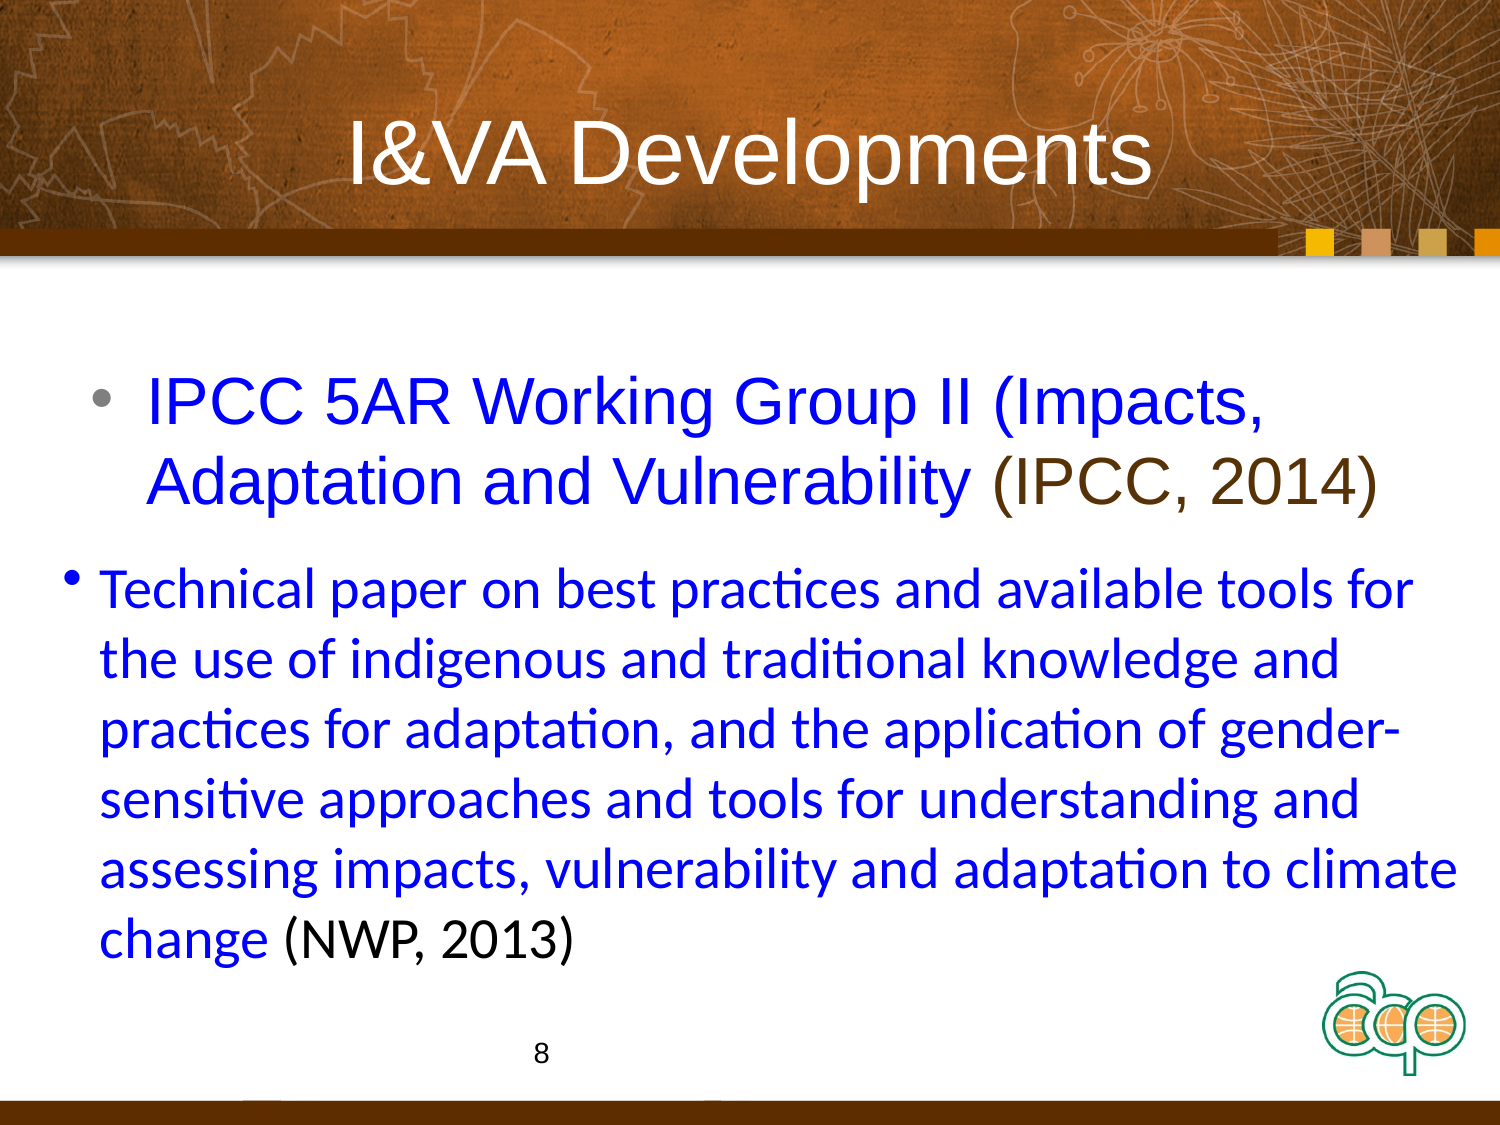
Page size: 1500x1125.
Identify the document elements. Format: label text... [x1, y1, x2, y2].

slide_number 8 [518, 1027, 869, 1071]
list IPCC 5AR Working Group II (Impacts, Adaptation and Vulnerability (IPCC, 2014) [74, 349, 1463, 526]
picture [0, 0, 1500, 1125]
title I&VA Developments [74, 62, 1426, 234]
text_box Technical paper on best practices and available tools for the use of indigenous and traditional knowledge and practices for adaptation, and the application of gender-sensitive approaches and tools for understanding and assessing impacts, vulnerability and adaptation to climate change (NWP, 2013) [62, 549, 1475, 713]
